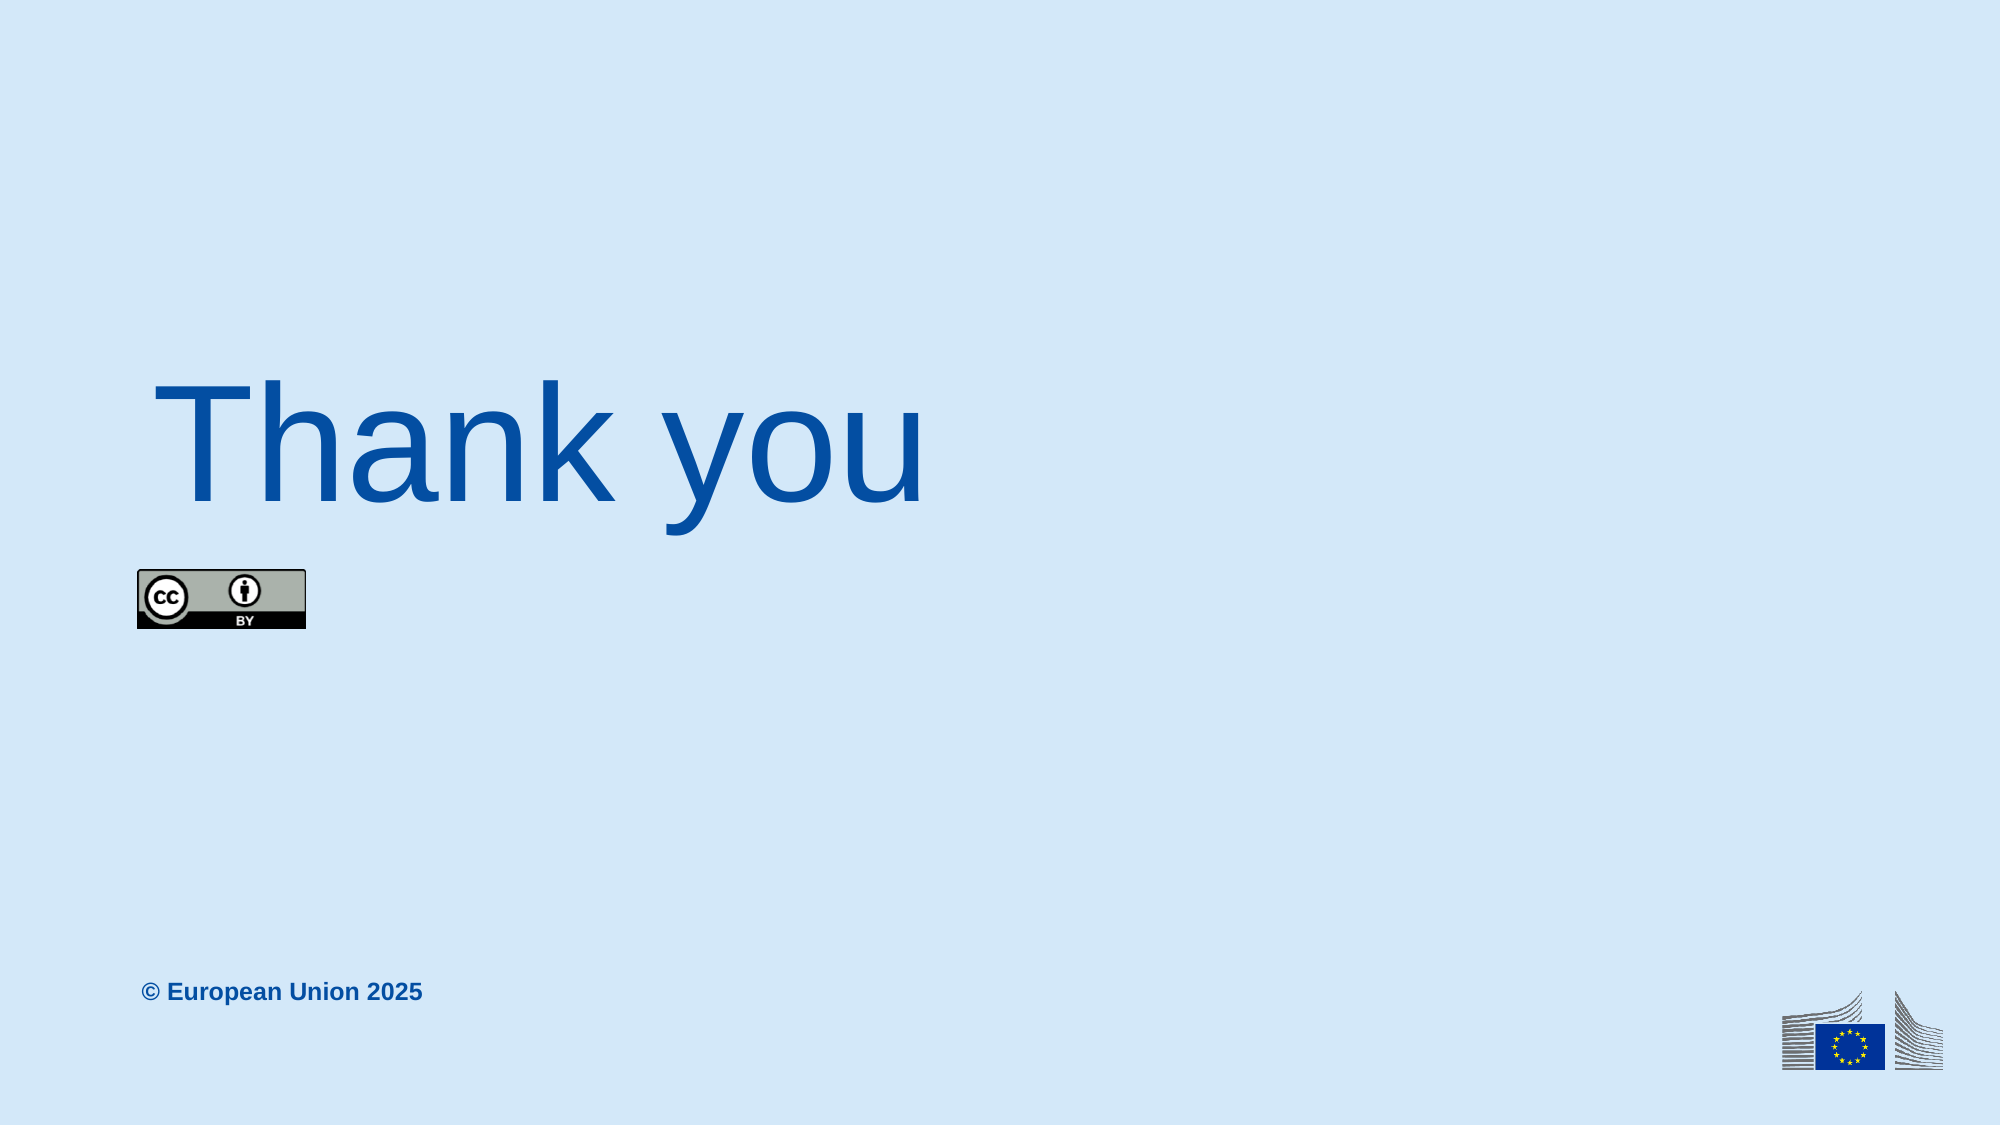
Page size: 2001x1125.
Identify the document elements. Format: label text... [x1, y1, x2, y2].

title Thank you [137, 370, 1863, 538]
text_box © European Union 2025 [126, 968, 1594, 1014]
picture [1759, 967, 1966, 1093]
picture [137, 569, 306, 629]
